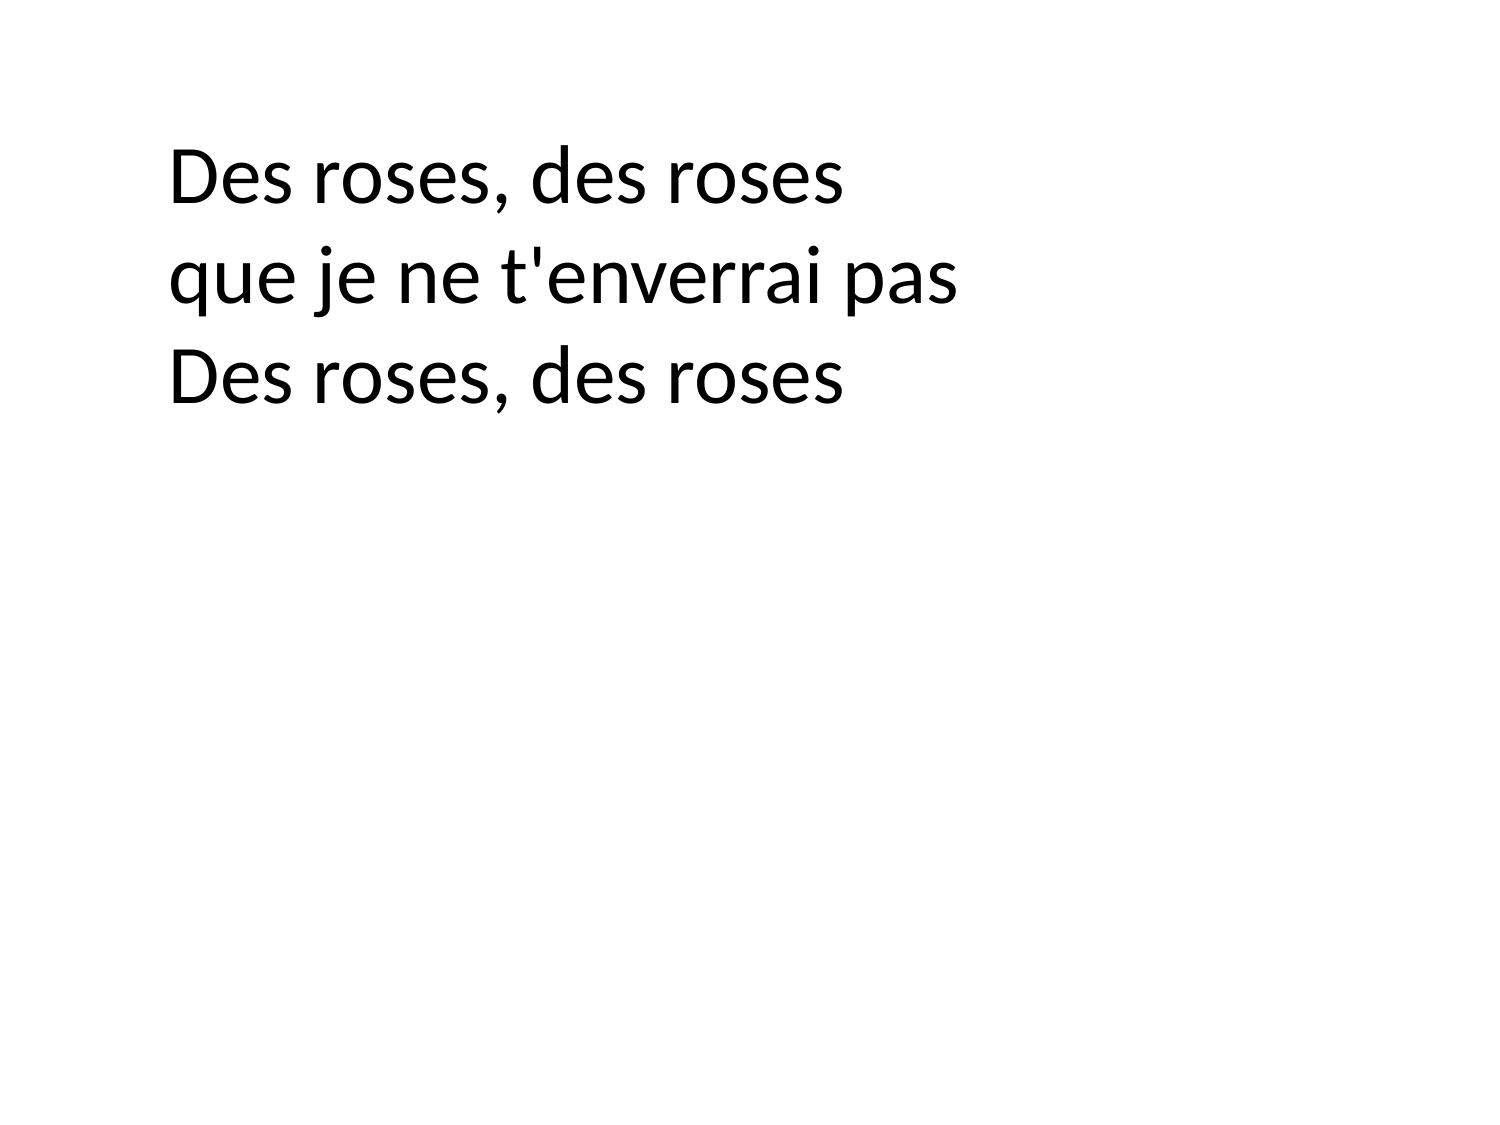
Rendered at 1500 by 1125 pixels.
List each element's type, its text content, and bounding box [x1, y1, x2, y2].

text_box Des roses, des roses que je ne t'enverrai pas Des roses, des roses [154, 112, 975, 428]
